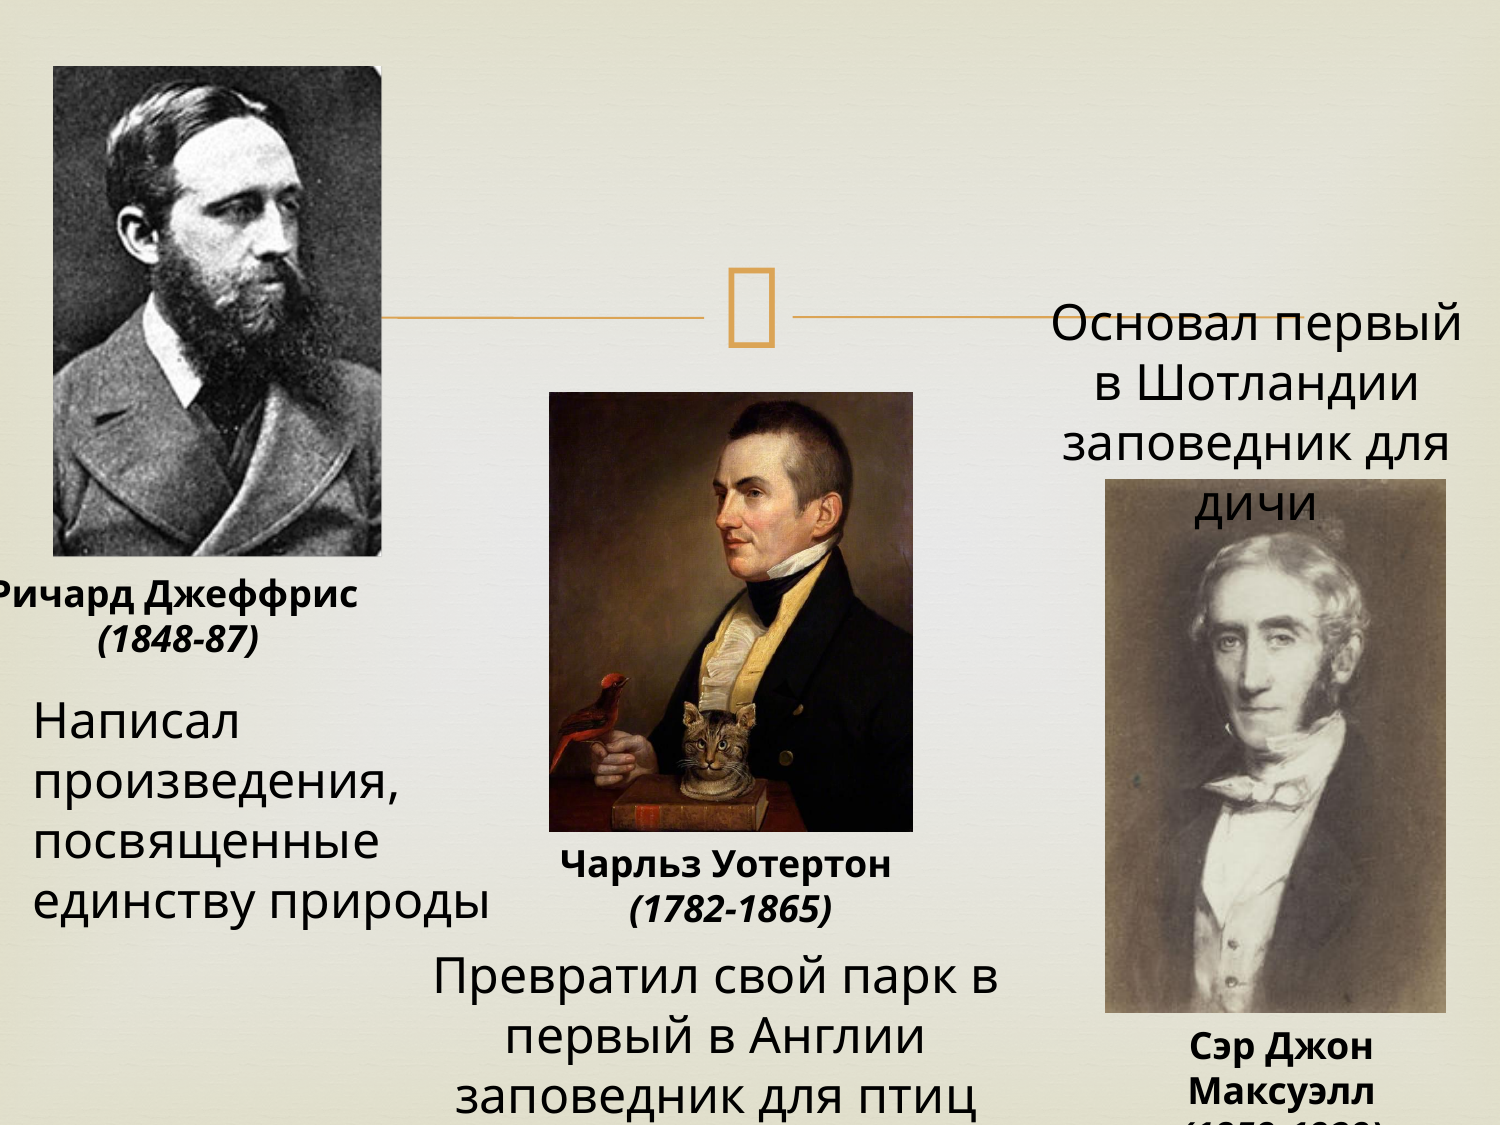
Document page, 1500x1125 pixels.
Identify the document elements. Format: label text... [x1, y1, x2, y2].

text_box Превратил свой парк в первый в Англии заповедник для птиц [375, 936, 1058, 1125]
text_box Основал первый в Шотландии заповедник для дичи [1015, 282, 1500, 538]
picture [548, 392, 914, 833]
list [52, 65, 385, 560]
text_box Чарльз Уотертон (1782-1865) [545, 837, 917, 936]
text_box Ричард Джеффрис (1848-87) [0, 562, 384, 668]
text_box Сэр Джон Максуэлл (1859-1929) [1092, 1014, 1471, 1125]
picture [1104, 479, 1446, 1014]
text_box Написал произведения, посвященные единству природы [17, 680, 526, 936]
